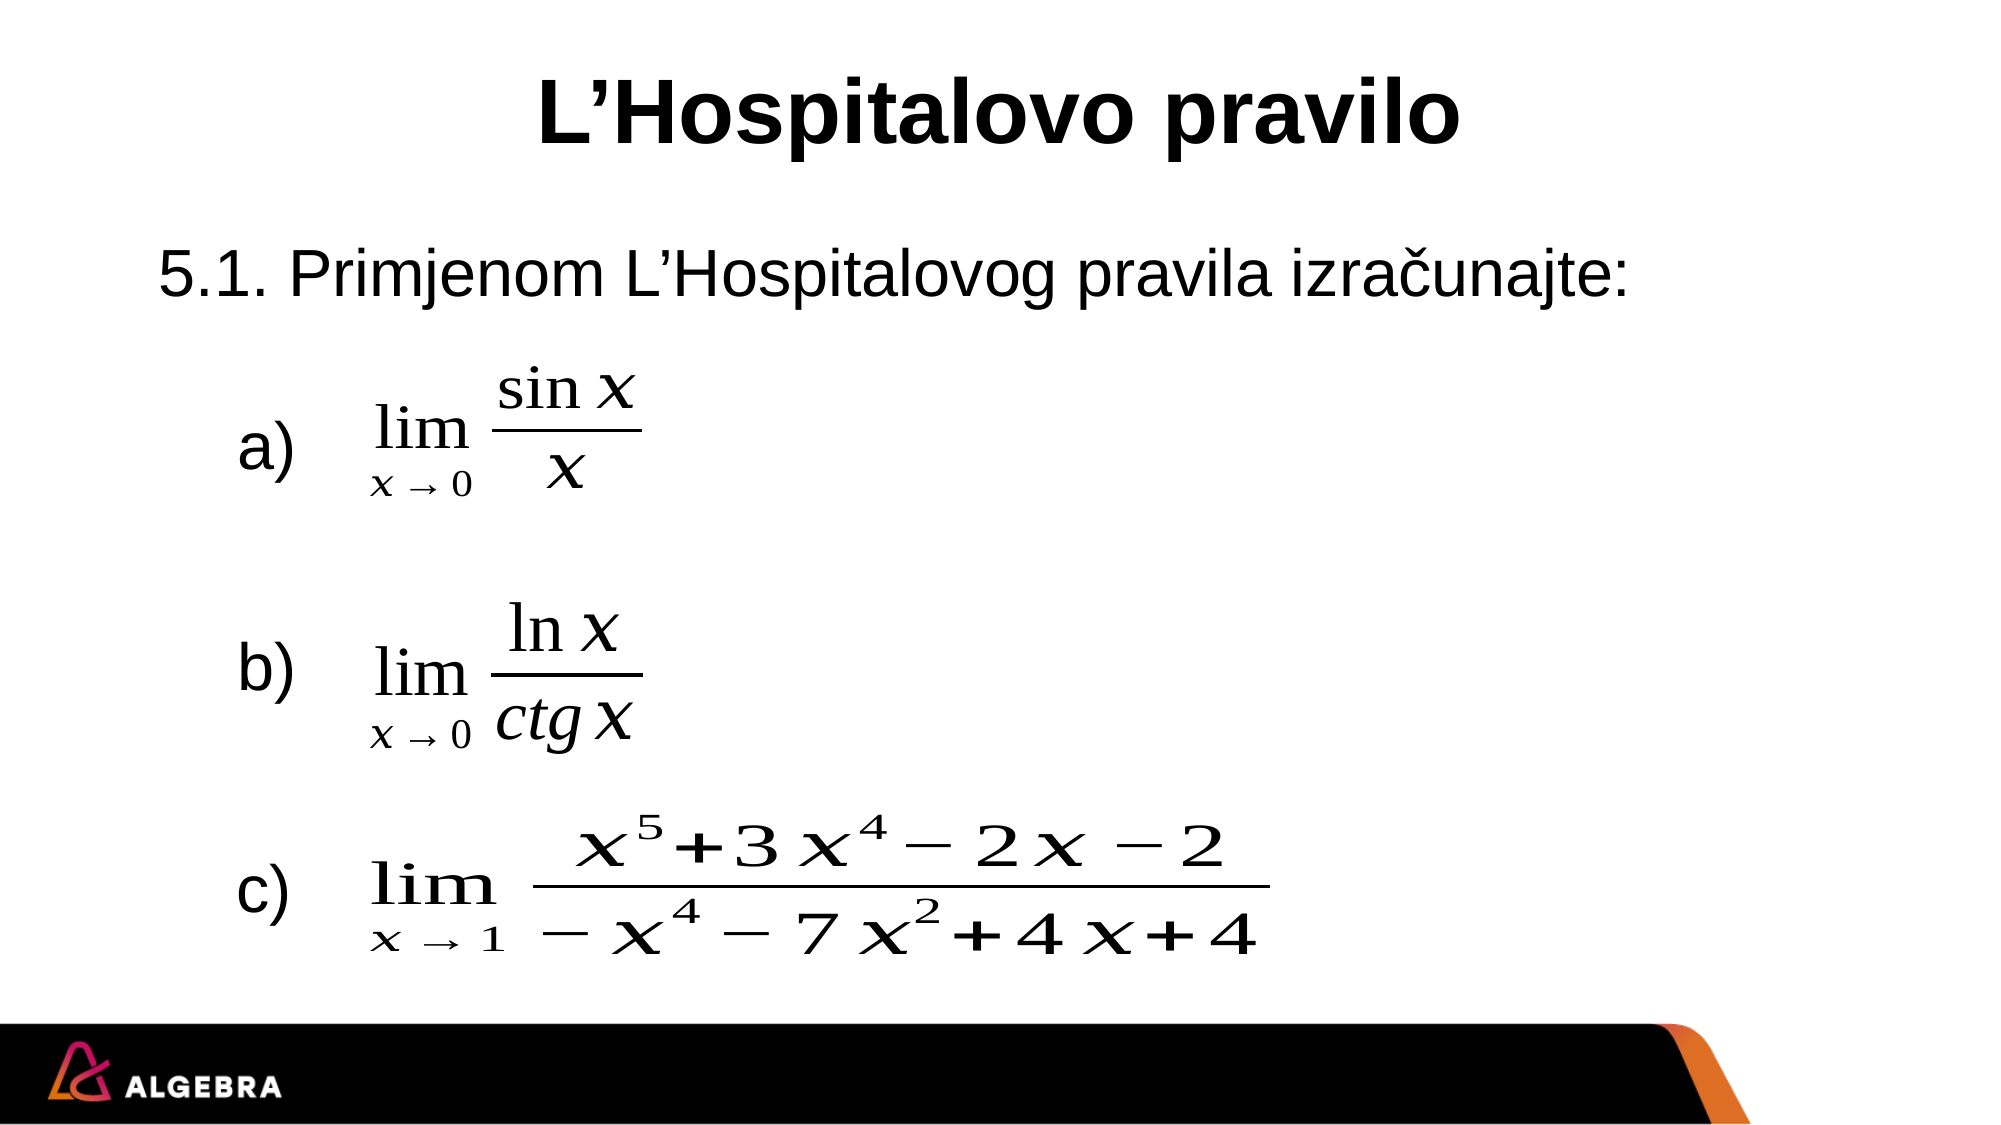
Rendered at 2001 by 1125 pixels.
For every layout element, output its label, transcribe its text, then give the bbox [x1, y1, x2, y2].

text_box a) [222, 395, 318, 491]
text_box b) [222, 616, 318, 712]
text_box c) [221, 837, 317, 933]
title L’Hospitalovo pravilo [137, 4, 1863, 223]
picture [0, 1023, 1958, 1125]
text_box 5.1. Primjenom L’Hospitalovog pravila izračunajte: [144, 222, 1894, 317]
